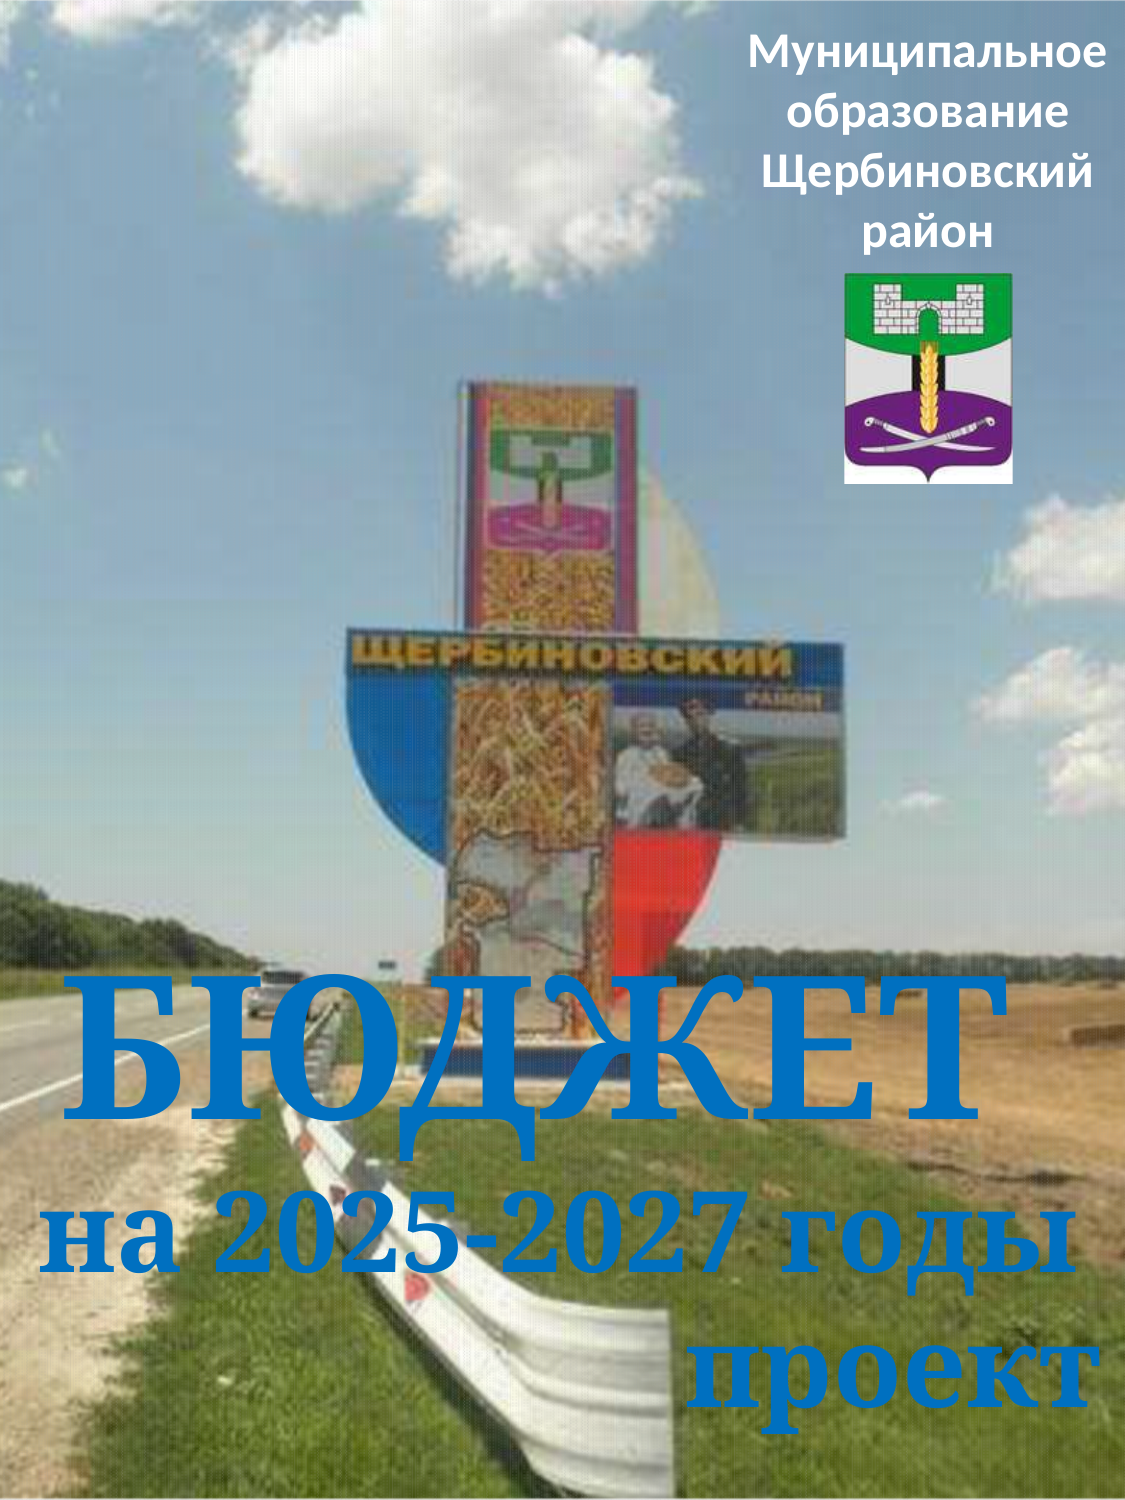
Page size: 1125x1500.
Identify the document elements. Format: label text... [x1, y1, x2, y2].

text_box БЮДЖЕТ на 2025-2027 годы проект [0, 912, 1118, 1438]
text_box [0, 0, 1125, 1500]
text_box [844, 273, 1013, 484]
text_box Муниципальное образование Щербиновский район [739, 17, 1118, 258]
